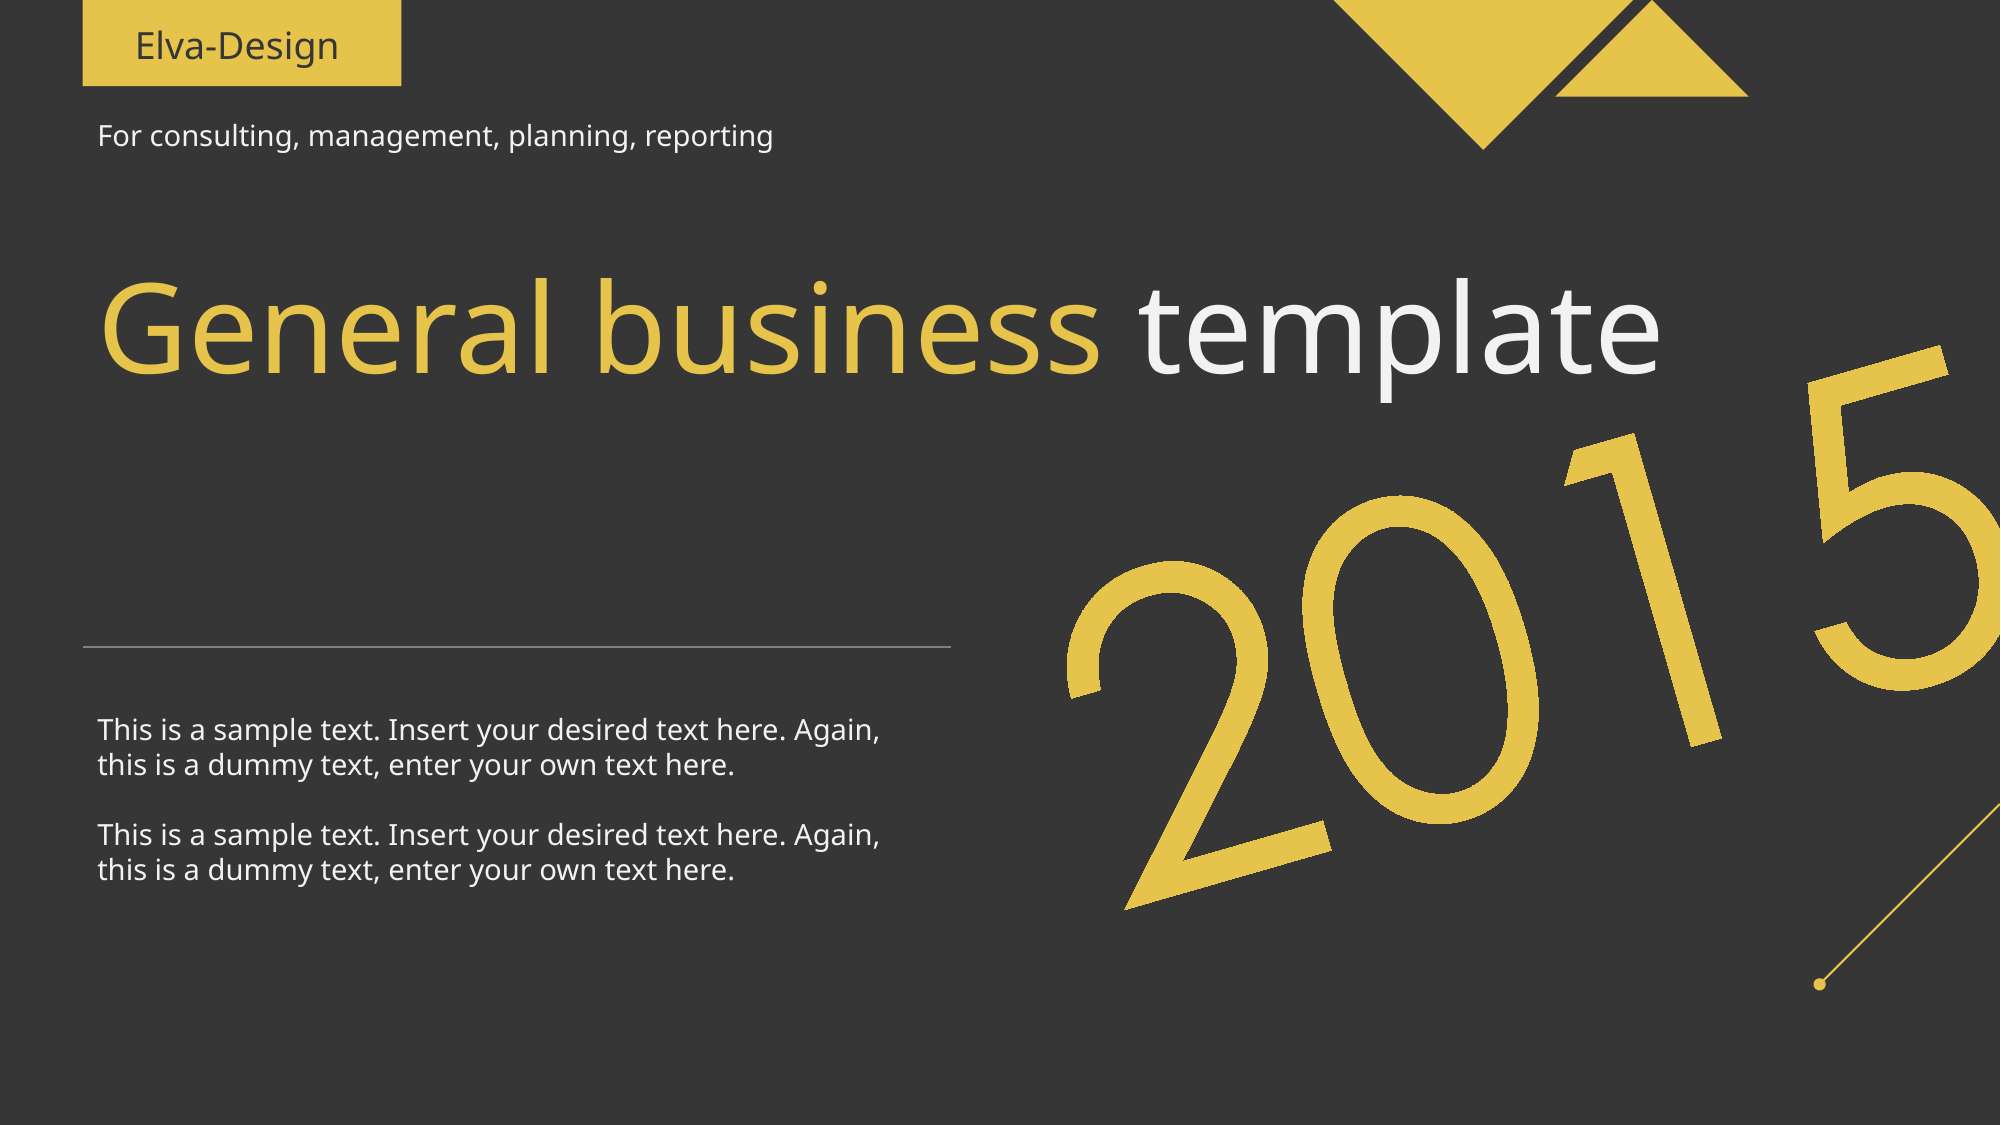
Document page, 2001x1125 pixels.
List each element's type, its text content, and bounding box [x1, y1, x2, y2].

text_box This is a sample text. Insert your desired text here. Again, this is a dummy text, enter your own text here. This is a sample text. Insert your desired text here. Again, this is a dummy text, enter your own text here. [82, 703, 904, 894]
text_box [1552, 0, 1752, 98]
text_box [82, 0, 402, 87]
text_box [1067, 561, 1332, 910]
text_box Elva-Design [82, 14, 393, 75]
text_box General business template [82, 241, 1688, 407]
text_box [1331, 0, 1635, 152]
text_box [1807, 345, 2000, 691]
text_box For consulting, management, planning, reporting [82, 110, 952, 160]
text_box [1564, 433, 1722, 747]
text_box [1302, 495, 1539, 824]
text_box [1819, 803, 2000, 985]
